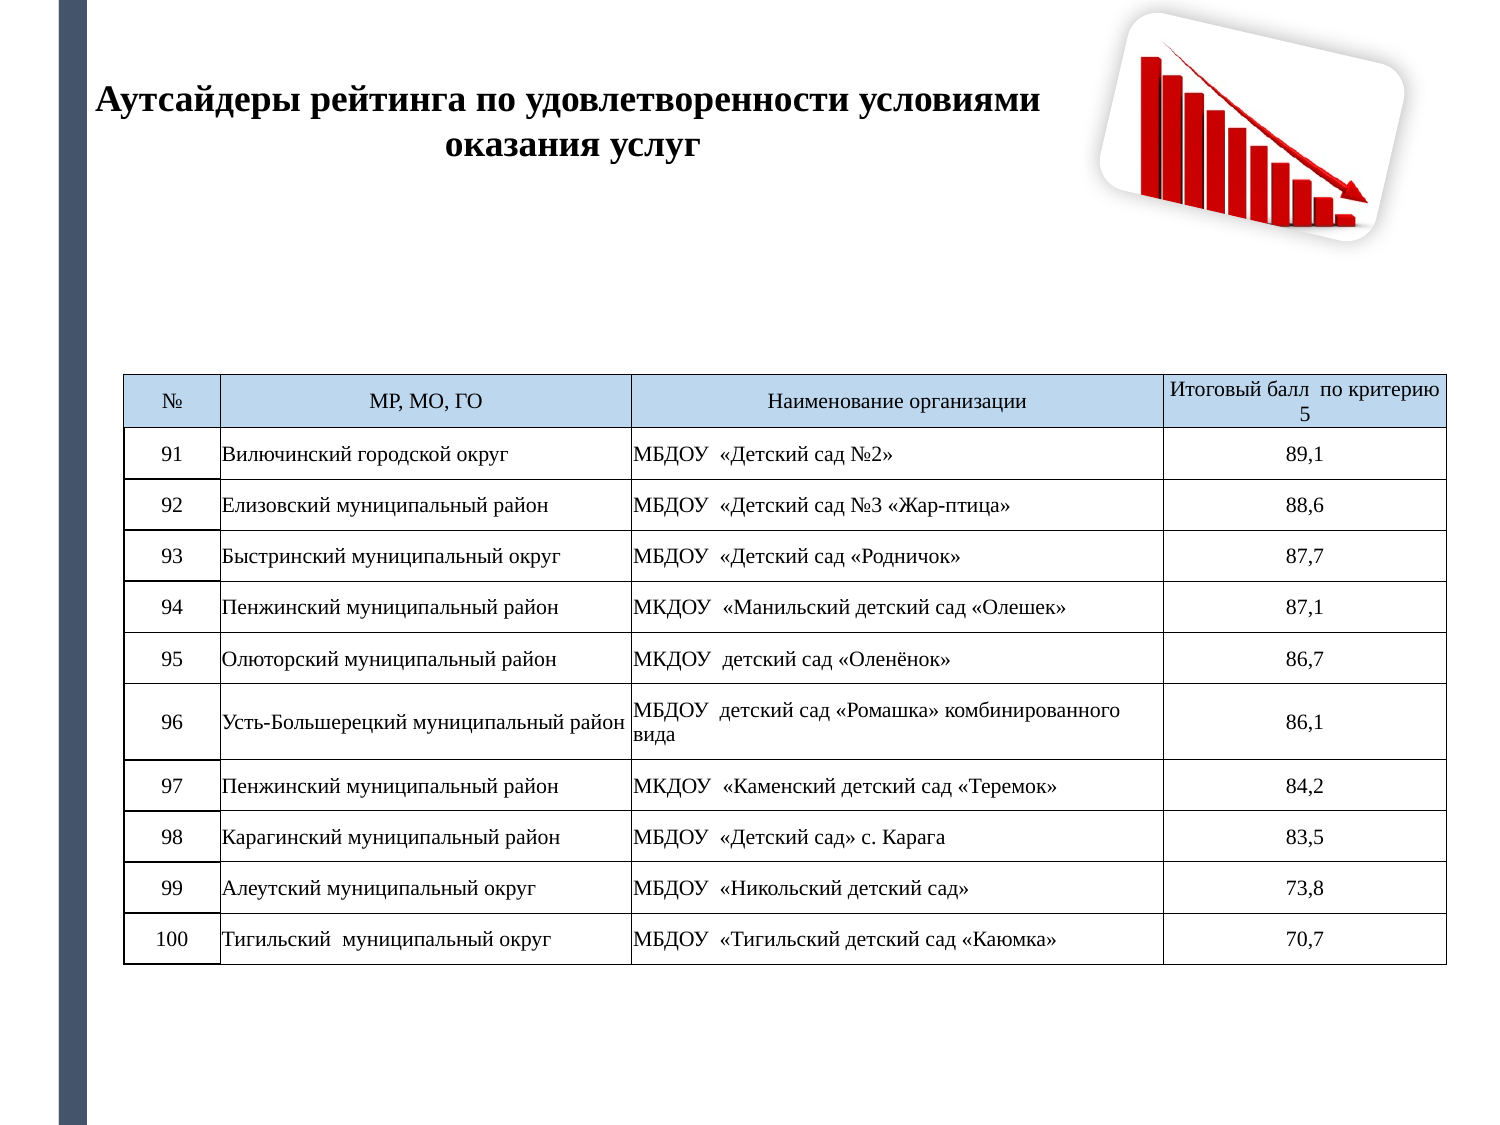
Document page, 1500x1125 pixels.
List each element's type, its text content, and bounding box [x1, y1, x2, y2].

table_cell 86,1 [1164, 684, 1446, 759]
table_cell 86,7 [1164, 633, 1446, 683]
table_cell Усть-Большерецкий муниципальный район [221, 684, 631, 759]
table_cell МБДОУ «Детский сад №3 «Жар-птица» [632, 480, 1163, 530]
table_cell Елизовский муниципальный район [221, 480, 631, 530]
table_cell Пенжинский муниципальный район [221, 760, 631, 810]
table_cell 97 [125, 761, 220, 810]
table_header МР, МО, ГО [221, 375, 631, 427]
table_cell Алеутский муниципальный округ [221, 862, 631, 913]
table_cell 73,8 [1164, 862, 1446, 913]
table_cell 93 [125, 531, 220, 580]
table_cell 96 [125, 684, 220, 759]
table_cell МБДОУ «Тигильский детский сад «Каюмка» [632, 914, 1163, 964]
table_cell 100 [125, 914, 220, 963]
table_cell МБДОУ «Детский сад №2» [632, 428, 1163, 479]
table_cell Олюторский муниципальный район [221, 633, 631, 683]
table_cell 87,1 [1164, 582, 1446, 632]
table_cell 92 [125, 480, 220, 529]
table_header Наименование организации [632, 375, 1163, 427]
table_cell МКДОУ «Каменский детский сад «Теремок» [632, 760, 1163, 810]
table_cell МБДОУ «Никольский детский сад» [632, 862, 1163, 913]
table_cell 91 [125, 428, 220, 478]
table_cell МБДОУ детский сад «Ромашка» комбинированного вида [632, 684, 1163, 759]
table_cell МКДОУ детский сад «Оленёнок» [632, 633, 1163, 683]
table_cell 87,7 [1164, 531, 1446, 581]
table_cell Тигильский муниципальный округ [221, 914, 631, 964]
table_cell Пенжинский муниципальный район [221, 582, 631, 632]
table_cell 89,1 [1164, 428, 1446, 479]
table_cell Карагинский муниципальный район [221, 811, 631, 861]
table_header № [124, 375, 220, 427]
table_cell МБДОУ «Детский сад» с. Карага [632, 811, 1163, 861]
text_box Аутсайдеры рейтинга по удовлетворенности условиями оказания услуг [35, 66, 1107, 172]
table_cell 98 [125, 812, 220, 861]
table_cell 95 [125, 633, 220, 683]
table_cell Быстринский муниципальный округ [221, 531, 631, 581]
table_cell 84,2 [1164, 760, 1446, 810]
table_cell 99 [125, 863, 220, 912]
picture [1099, 12, 1405, 242]
table_cell 83,5 [1164, 811, 1446, 861]
table_cell 88,6 [1164, 480, 1446, 530]
table_cell 94 [125, 582, 220, 632]
table_header Итоговый балл по критерию 5 [1164, 375, 1446, 427]
table_cell Вилючинский городской округ [221, 428, 631, 479]
table_cell МБДОУ «Детский сад «Родничок» [632, 531, 1163, 581]
table_cell 70,7 [1164, 914, 1446, 964]
table_cell МКДОУ «Манильский детский сад «Олешек» [632, 582, 1163, 632]
